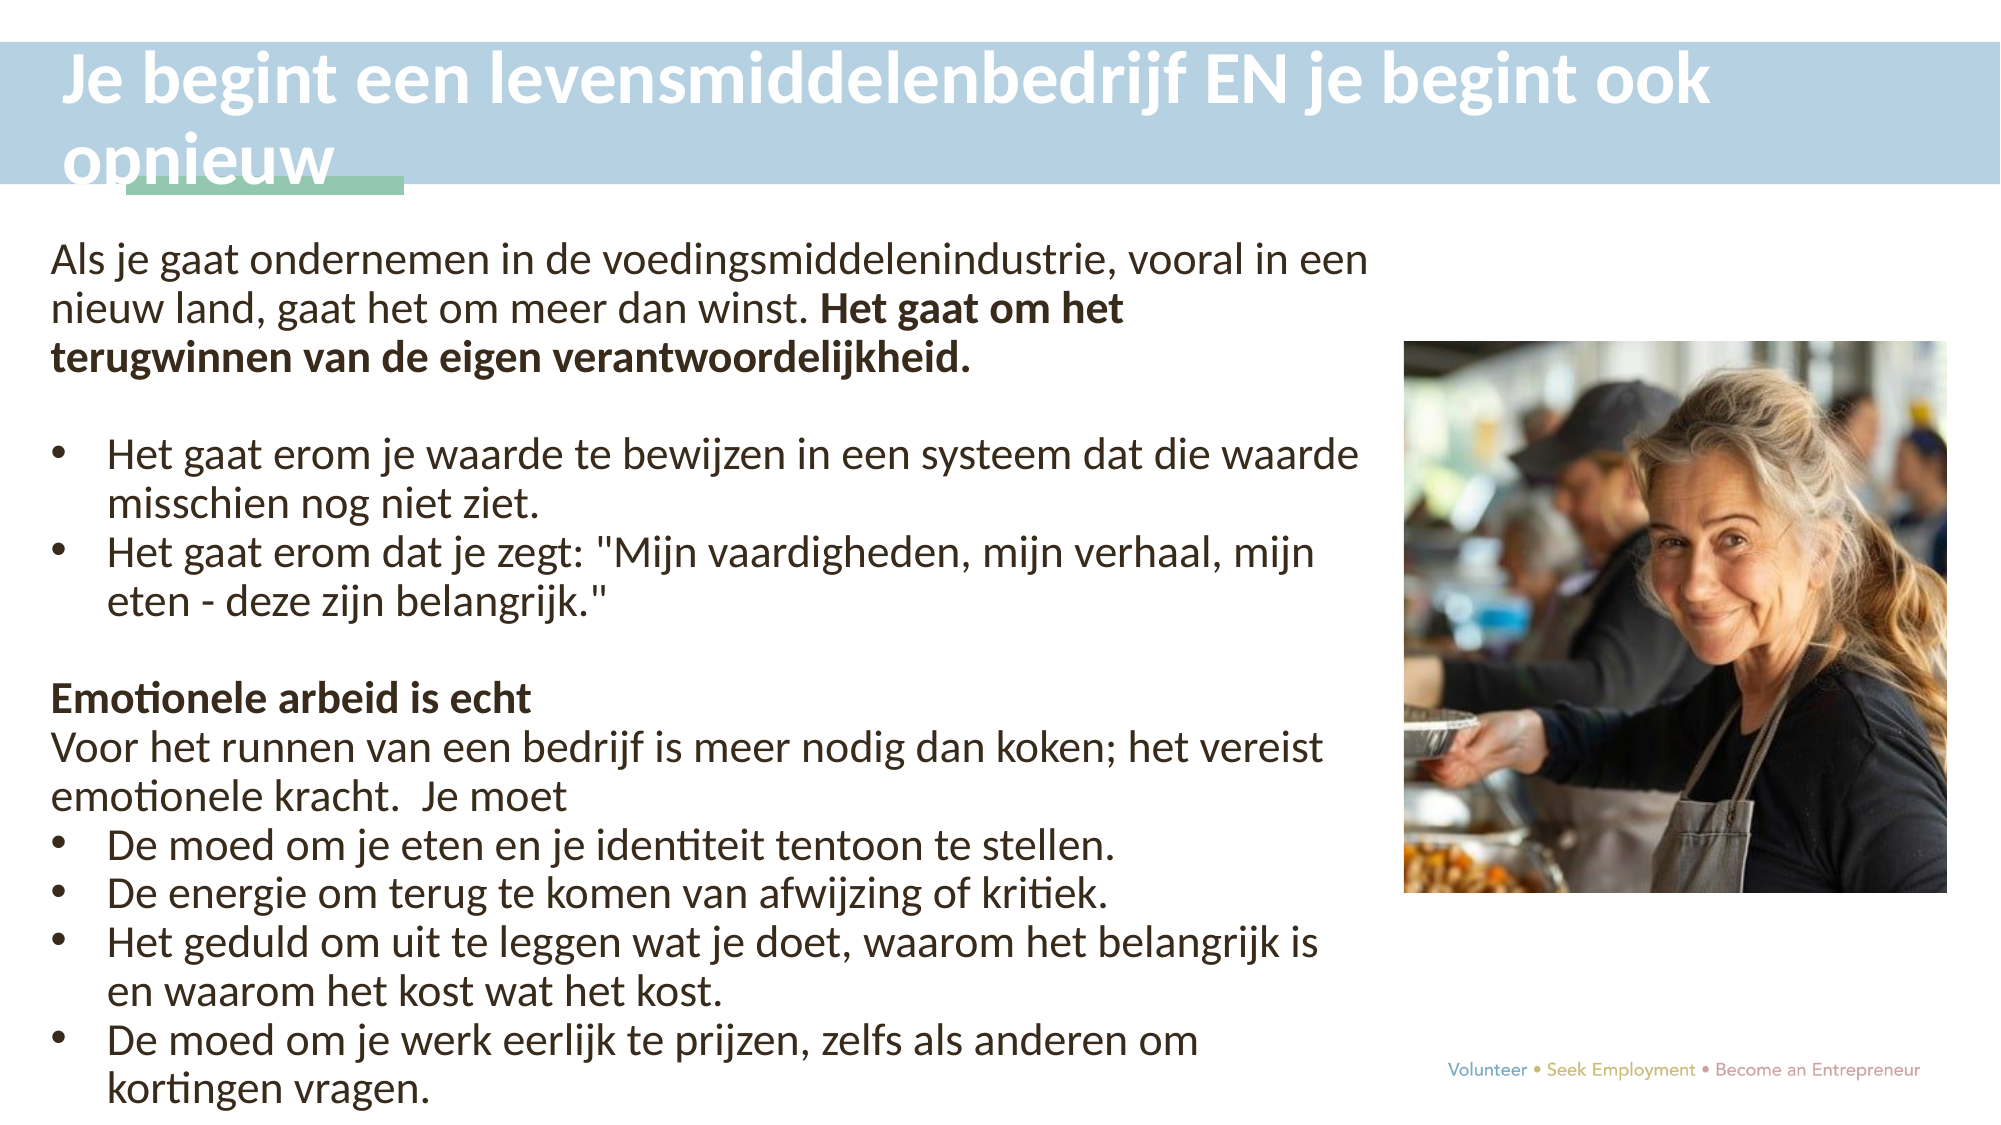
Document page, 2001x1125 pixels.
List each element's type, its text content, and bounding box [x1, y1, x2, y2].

list Als je gaat ondernemen in de voedingsmiddelenindustrie, vooral in een nieuw land, gaat het om meer dan winst. Het gaat om het terugwinnen van de eigen verantwoordelijkheid. Het gaat erom je waarde te bewijzen in een systeem dat die waarde misschien nog niet ziet. Het gaat erom dat je zegt: "Mijn vaardigheden, mijn verhaal, mijn eten - deze zijn belangrijk." Emotionele arbeid is echt Voor het runnen van een bedrijf is meer nodig dan koken; het vereist emotionele kracht. Je moet De moed om je eten en je identiteit tentoon te stellen. De energie om terug te komen van afwijzing of kritiek. Het geduld om uit te leggen wat je doet, waarom het belangrijk is en waarom het kost wat het kost. De moed om je werk eerlijk te prijzen, zelfs als anderen om kortingen vragen. En omdat je het alleen doet, draag je alles - niet alleen het recept, maar ook de verantwoordelijkheid. [35, 178, 1392, 893]
picture [1418, 1046, 1971, 1103]
list Je begint een levensmiddelenbedrijf EN je begint ook opnieuw [47, 60, 2000, 179]
picture [1403, 341, 1947, 893]
